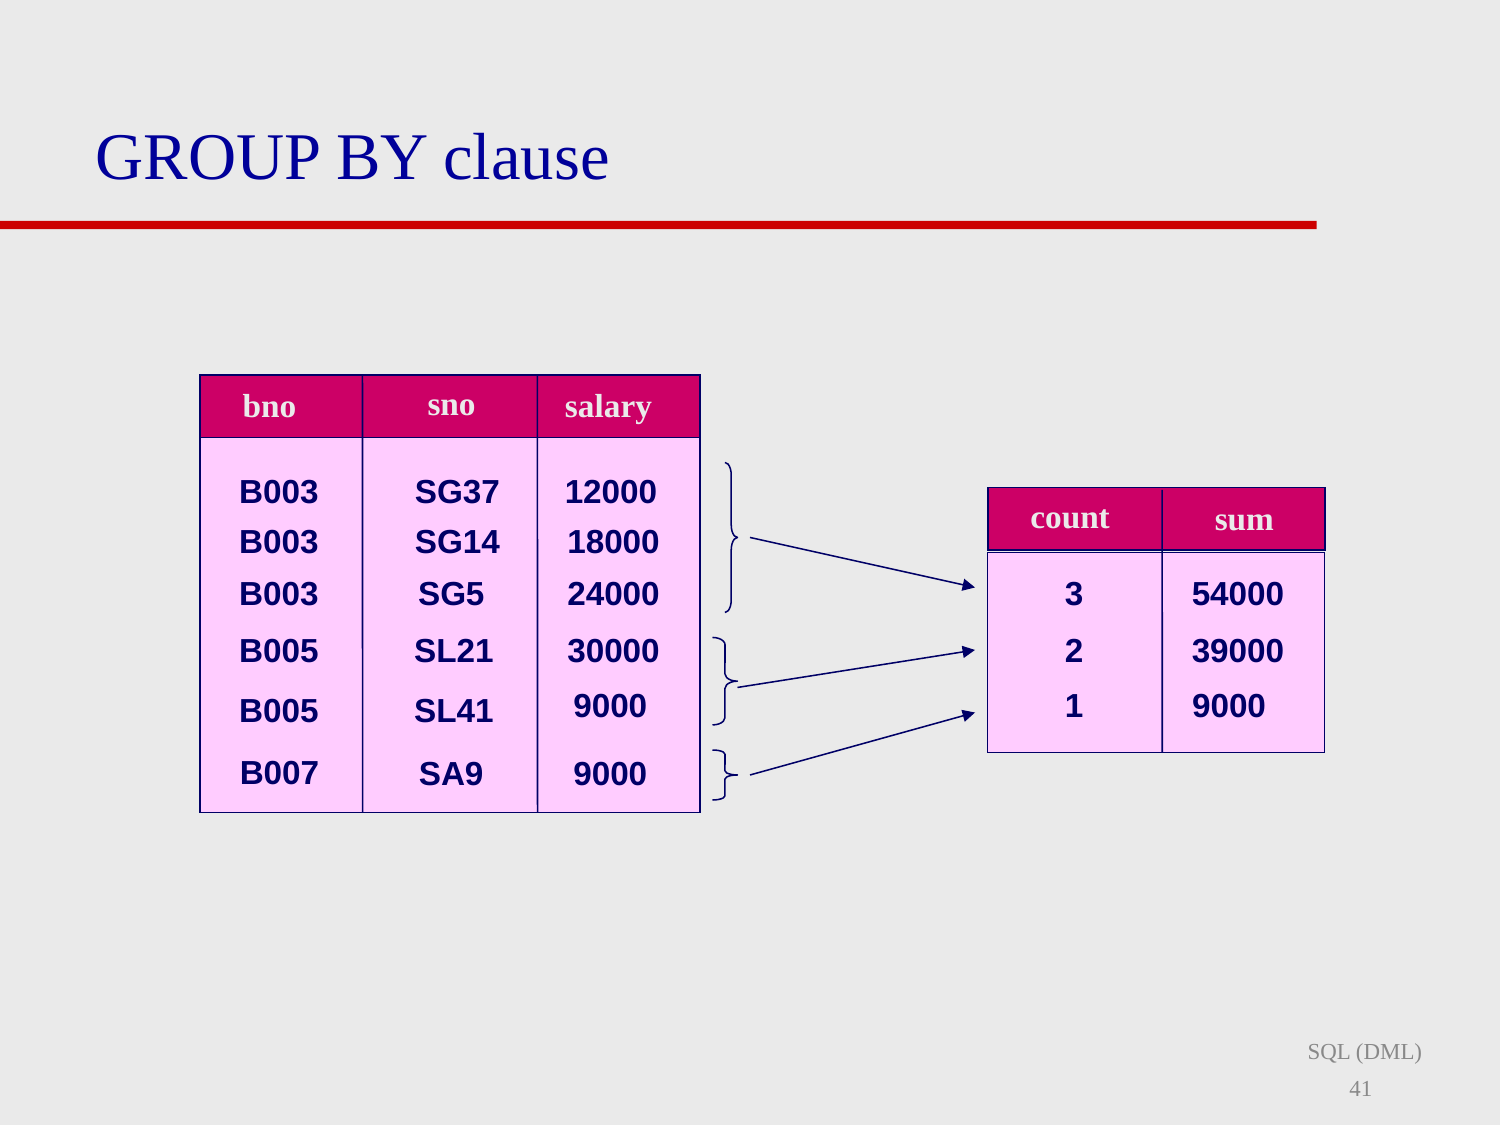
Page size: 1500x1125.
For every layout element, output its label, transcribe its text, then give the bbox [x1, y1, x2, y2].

text_box 30000 [552, 622, 675, 677]
text_box B005 [224, 682, 334, 737]
text_box [712, 750, 738, 801]
text_box 12000 [550, 462, 673, 518]
text_box 18000 [552, 512, 675, 568]
text_box sum [1200, 489, 1289, 545]
text_box [538, 438, 700, 813]
text_box salary [550, 377, 668, 432]
text_box [200, 438, 362, 813]
slide_number SQL (DML) [1125, 1012, 1438, 1088]
text_box 24000 [552, 568, 675, 620]
text_box [363, 438, 537, 813]
text_box 2 [1050, 622, 1099, 677]
text_box B003 [224, 518, 334, 568]
text_box [200, 374, 701, 438]
text_box B003 [224, 568, 334, 620]
text_box [987, 552, 1162, 753]
text_box [1163, 552, 1325, 753]
text_box [737, 645, 976, 688]
text_box 3 [1050, 564, 1099, 620]
text_box [749, 537, 976, 591]
slide_number 41 [1074, 1049, 1388, 1125]
text_box 39000 [1177, 622, 1300, 677]
text_box SG14 [400, 518, 515, 568]
text_box [712, 637, 738, 725]
text_box 54000 [1177, 564, 1300, 620]
text_box SG37 [400, 462, 515, 518]
title GROUP BY clause [80, 12, 1500, 201]
text_box [987, 487, 1325, 550]
text_box bno [228, 377, 312, 432]
text_box B005 [224, 622, 334, 677]
text_box SL21 [399, 622, 509, 677]
text_box SG5 [403, 568, 500, 620]
text_box 9000 [1177, 677, 1281, 732]
text_box SL41 [399, 682, 509, 737]
text_box SA9 [403, 744, 499, 800]
text_box B007 [224, 743, 363, 799]
text_box 1 [1050, 677, 1099, 732]
text_box B003 [224, 462, 334, 518]
text_box 9000 [558, 744, 663, 800]
text_box sno [412, 374, 491, 430]
text_box 9000 [558, 677, 663, 732]
text_box count [1015, 487, 1125, 543]
text_box [749, 709, 976, 776]
text_box [724, 462, 738, 613]
